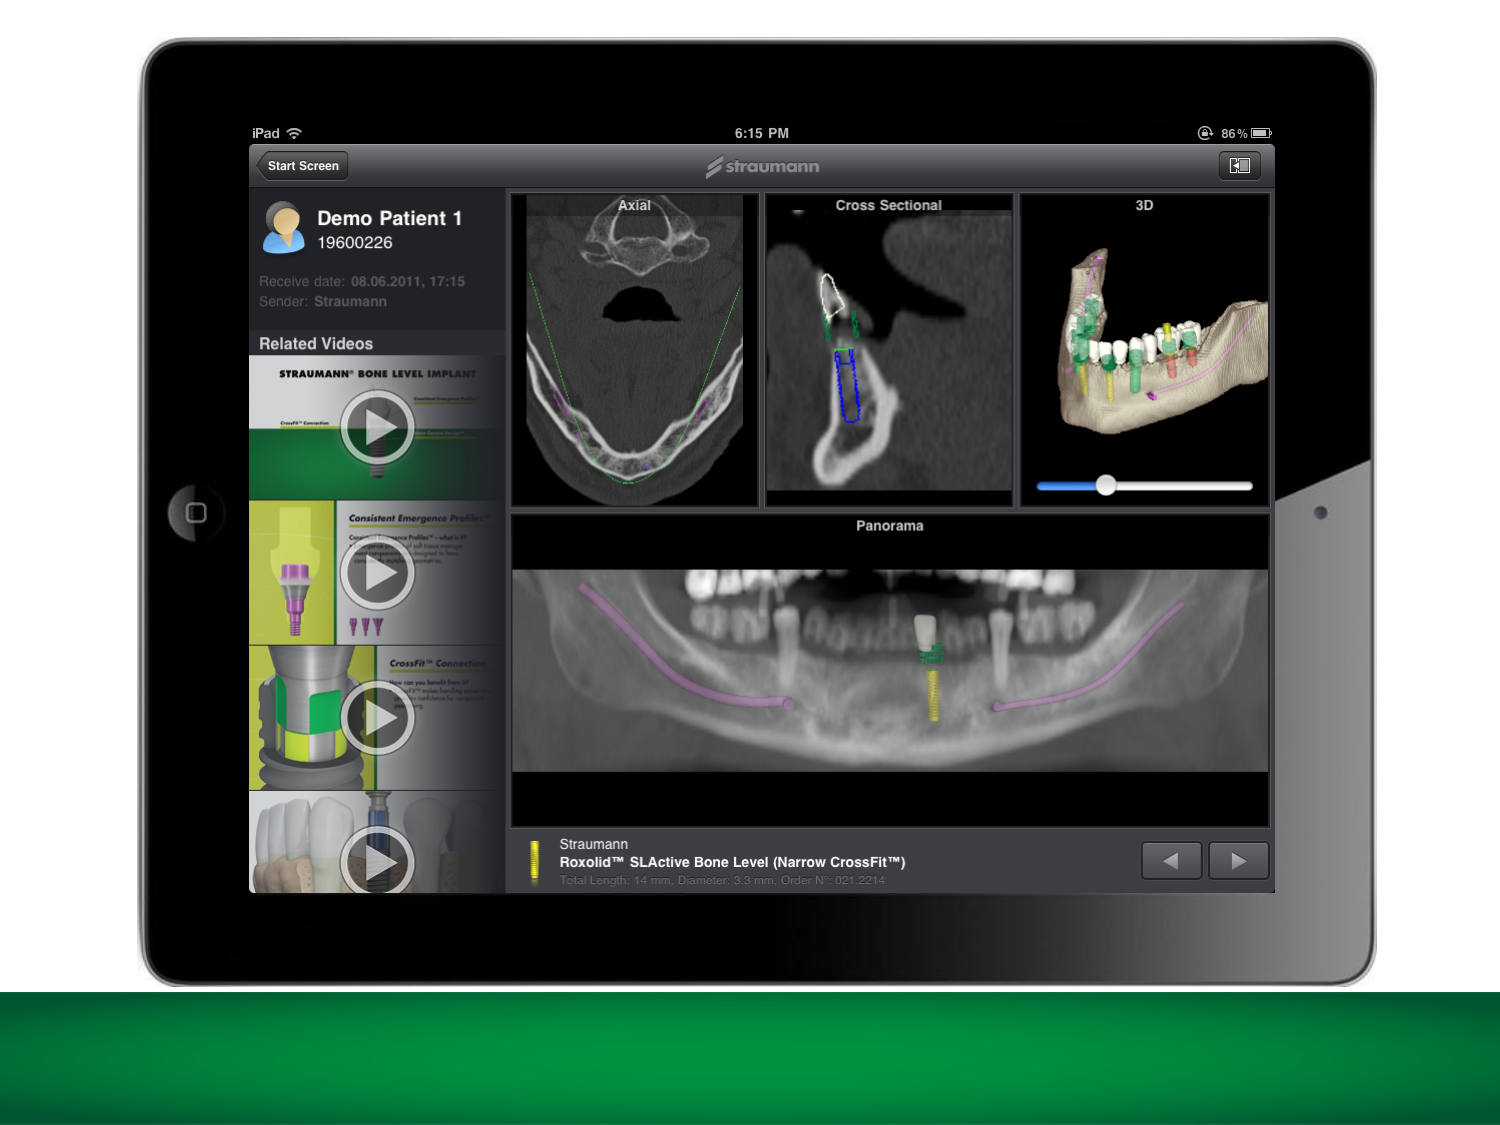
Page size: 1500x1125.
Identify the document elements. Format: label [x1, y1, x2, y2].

picture [137, 37, 1377, 987]
picture [0, 992, 1500, 1125]
